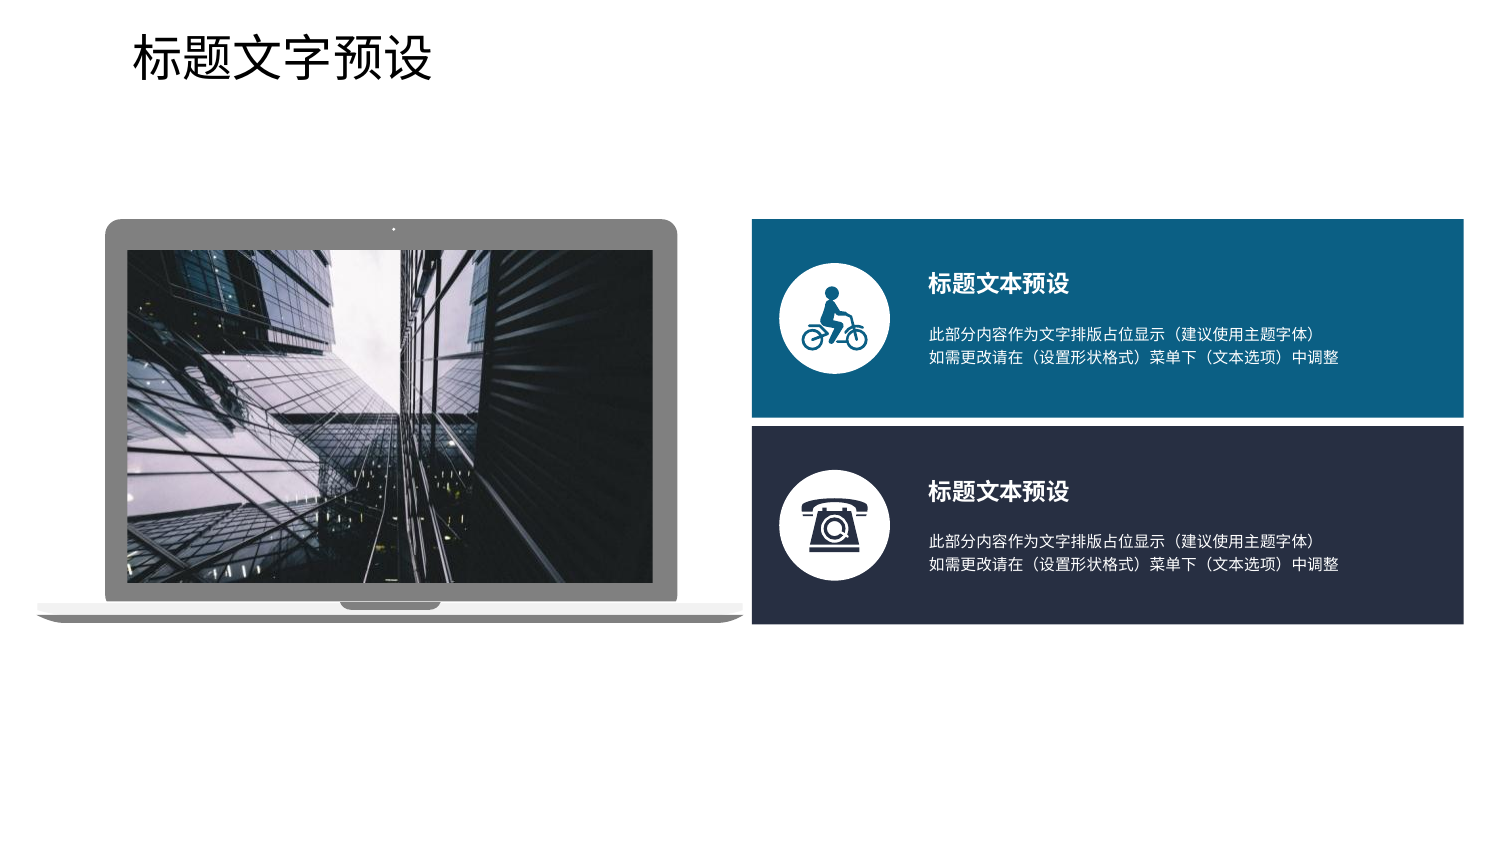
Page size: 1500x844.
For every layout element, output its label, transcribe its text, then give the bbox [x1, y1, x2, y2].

text_box 标题文字预设 [118, 19, 470, 94]
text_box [35, 218, 744, 624]
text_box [751, 425, 1464, 625]
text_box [751, 218, 1464, 418]
